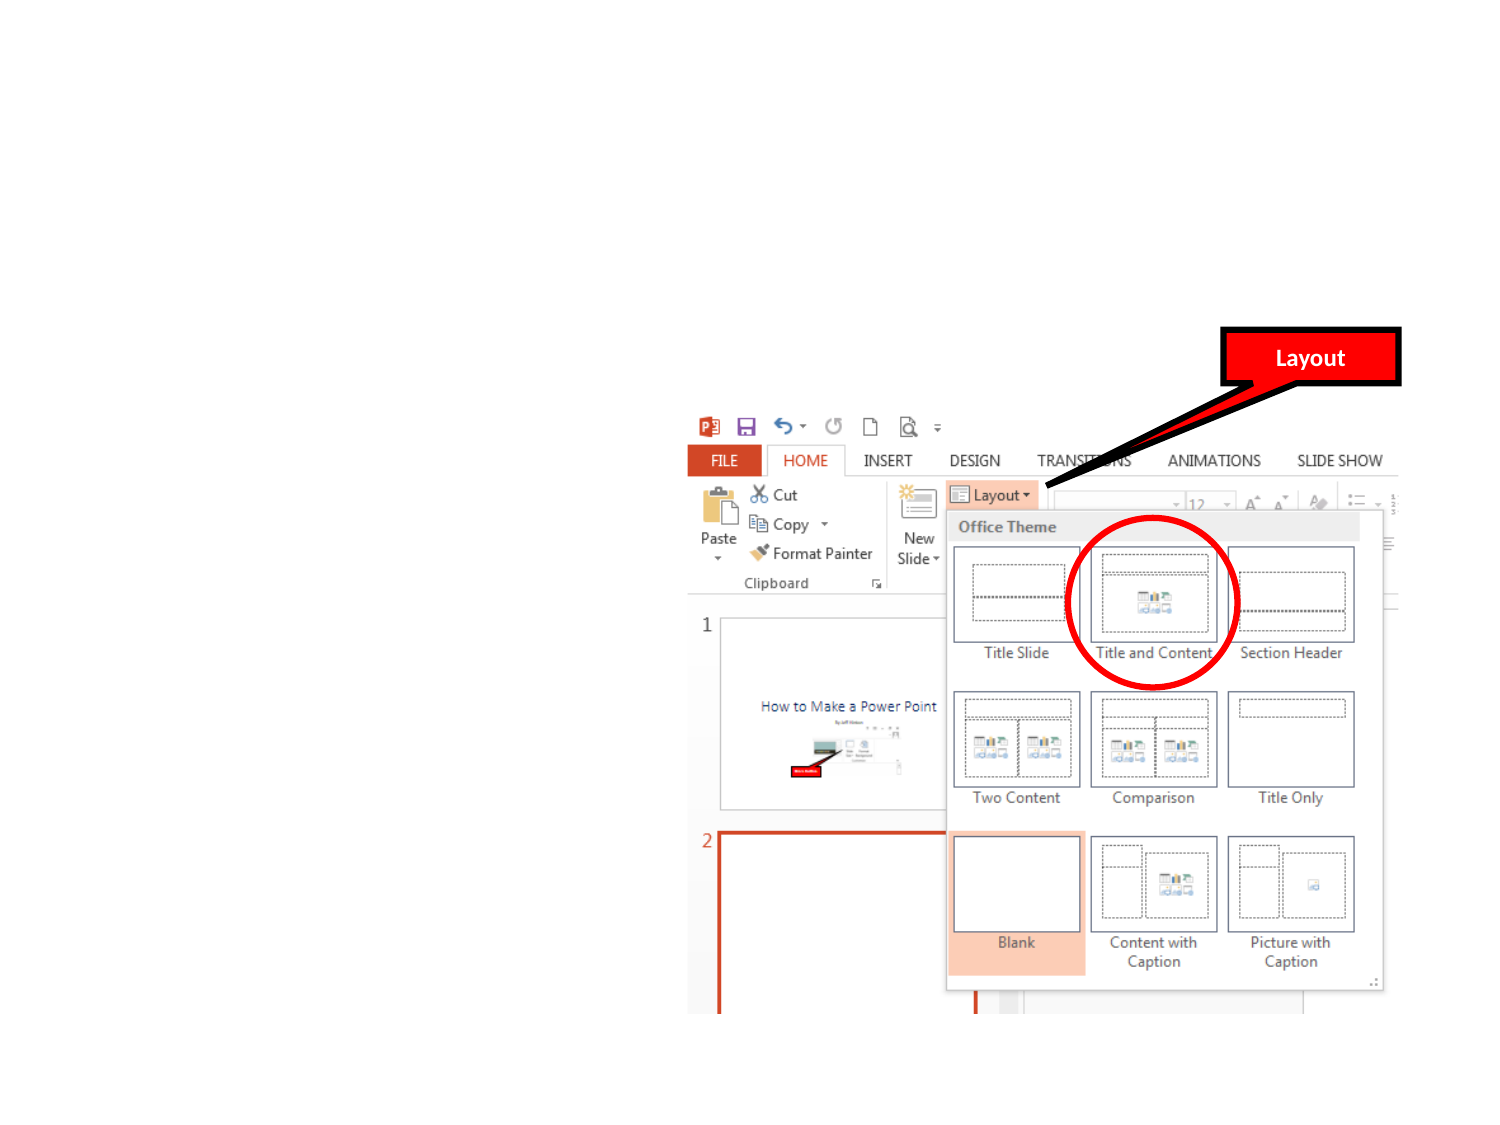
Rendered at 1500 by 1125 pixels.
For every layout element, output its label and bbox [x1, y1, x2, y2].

text_box [687, 329, 1399, 1014]
